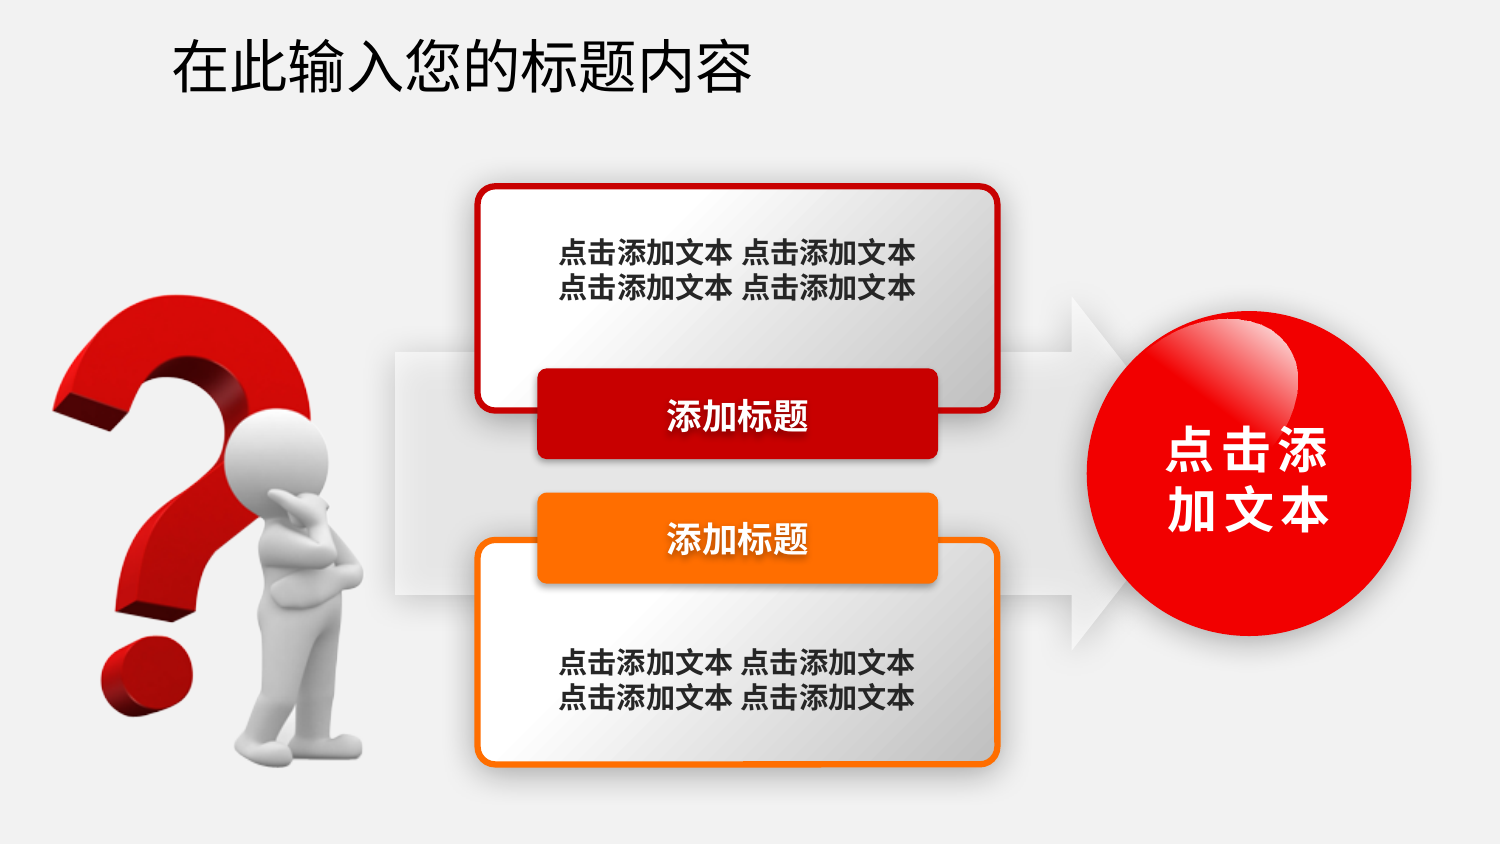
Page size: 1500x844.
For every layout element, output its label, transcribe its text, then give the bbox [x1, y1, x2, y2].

picture [28, 289, 381, 773]
text_box 在此输入您的标题内容 [156, 22, 793, 108]
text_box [537, 492, 939, 584]
text_box [476, 185, 999, 412]
text_box [476, 539, 999, 766]
text_box [394, 295, 1085, 652]
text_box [537, 368, 939, 460]
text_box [1086, 310, 1412, 637]
text_box 点击添加文本 点击添加文本 点击添加文本 点击添加文本 [496, 636, 979, 722]
text_box 点击添加文本 点击添加文本 点击添加文本 点击添加文本 [482, 226, 993, 312]
